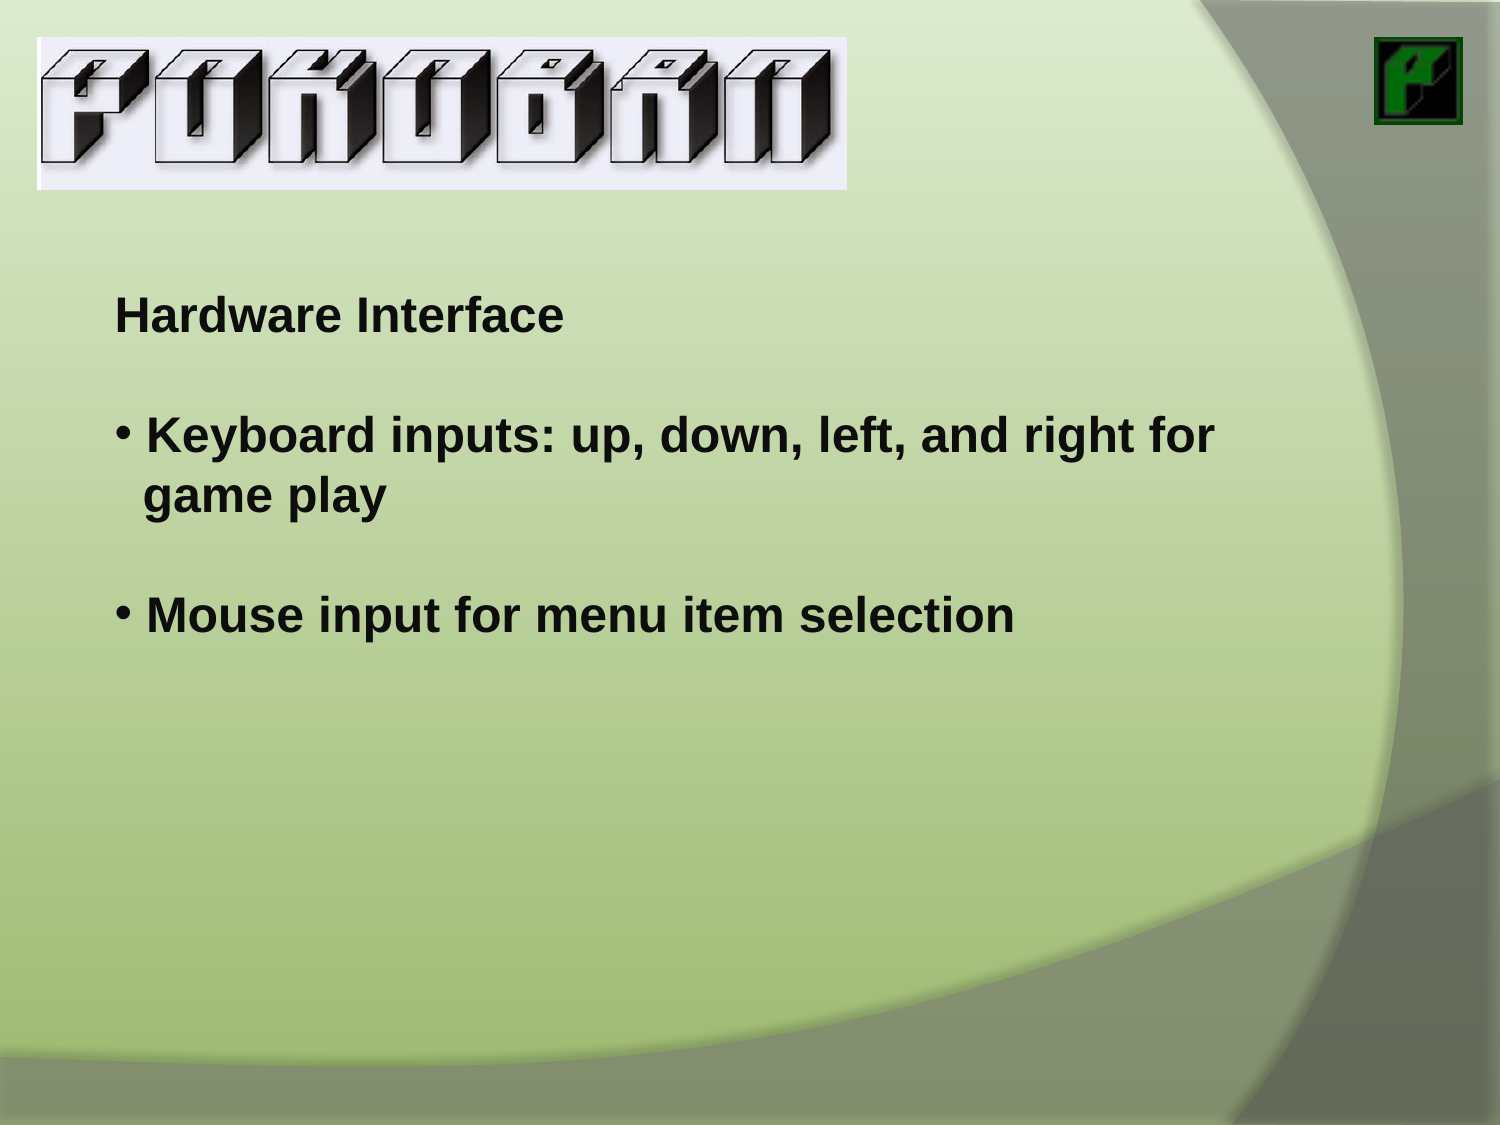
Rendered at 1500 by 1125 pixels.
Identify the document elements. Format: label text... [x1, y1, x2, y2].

text_box Hardware Interface Keyboard inputs: up, down, left, and right for game play Mouse input for menu item selection [99, 274, 1238, 650]
picture [37, 37, 848, 191]
picture [1374, 37, 1463, 126]
